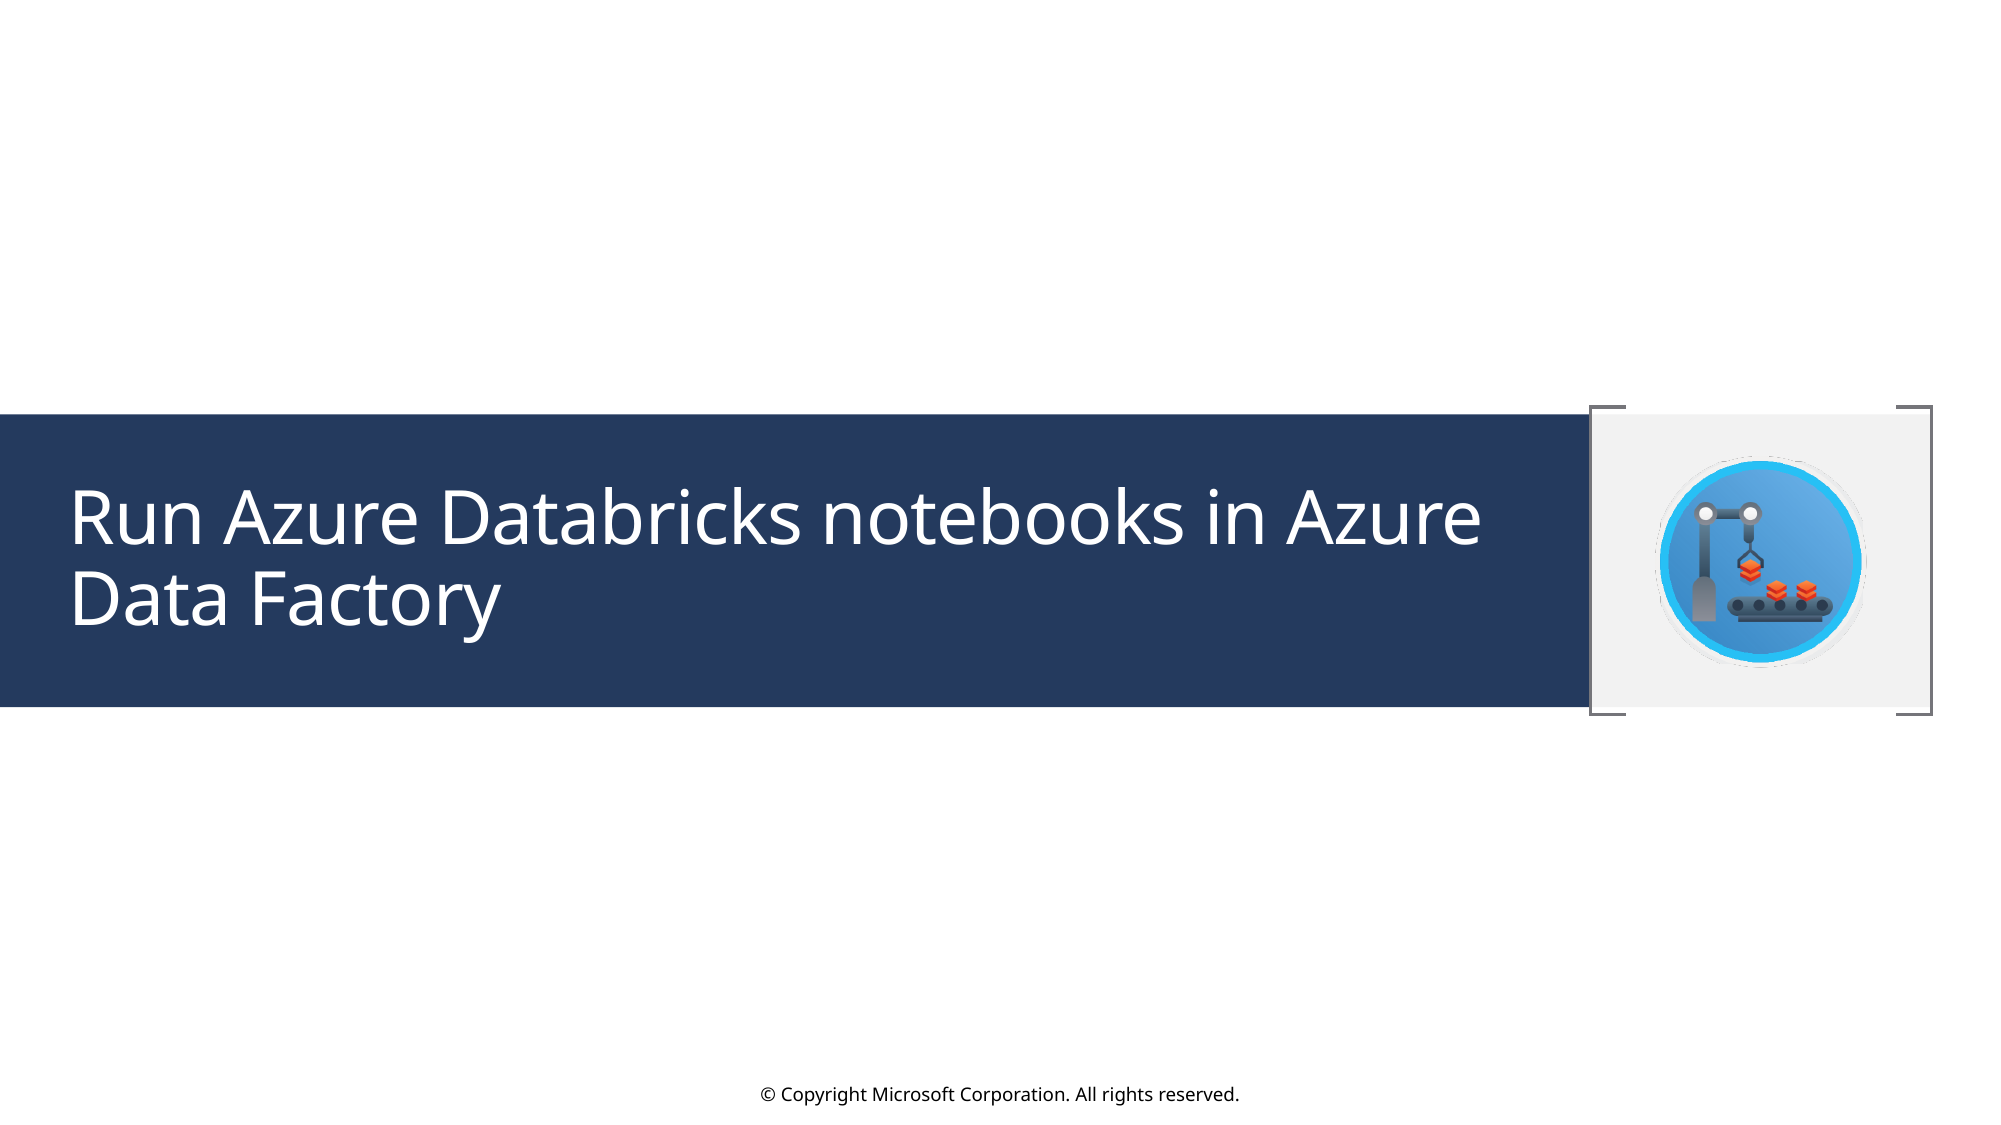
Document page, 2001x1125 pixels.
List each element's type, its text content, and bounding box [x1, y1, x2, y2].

picture [1654, 455, 1869, 670]
title Run Azure Databricks notebooks in Azure Data Factory [68, 414, 1577, 708]
